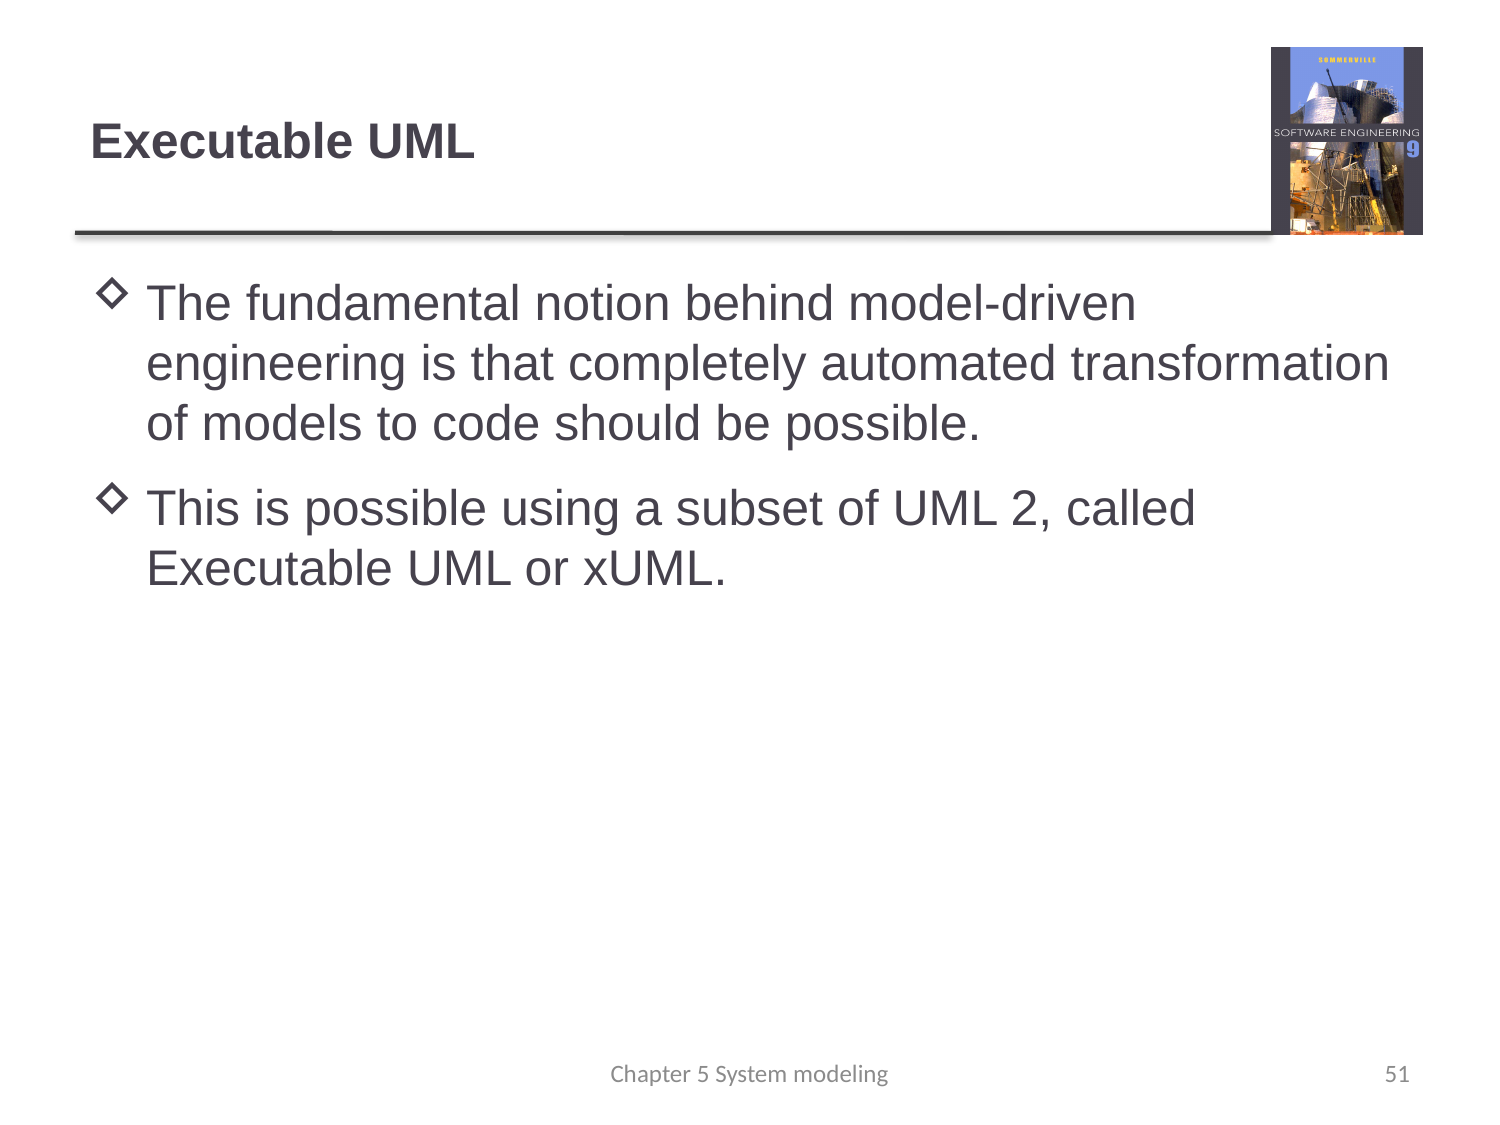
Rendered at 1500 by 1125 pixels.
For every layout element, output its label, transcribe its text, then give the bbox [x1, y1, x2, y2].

list The fundamental notion behind model-driven engineering is that completely automated transformation of models to code should be possible. This is possible using a subset of UML 2, called Executable UML or xUML. [75, 262, 1425, 1005]
footer Chapter 5 System modeling [512, 1042, 988, 1103]
picture [1272, 47, 1423, 235]
slide_number 51 [1074, 1042, 1425, 1103]
title Executable UML [74, 44, 1272, 233]
